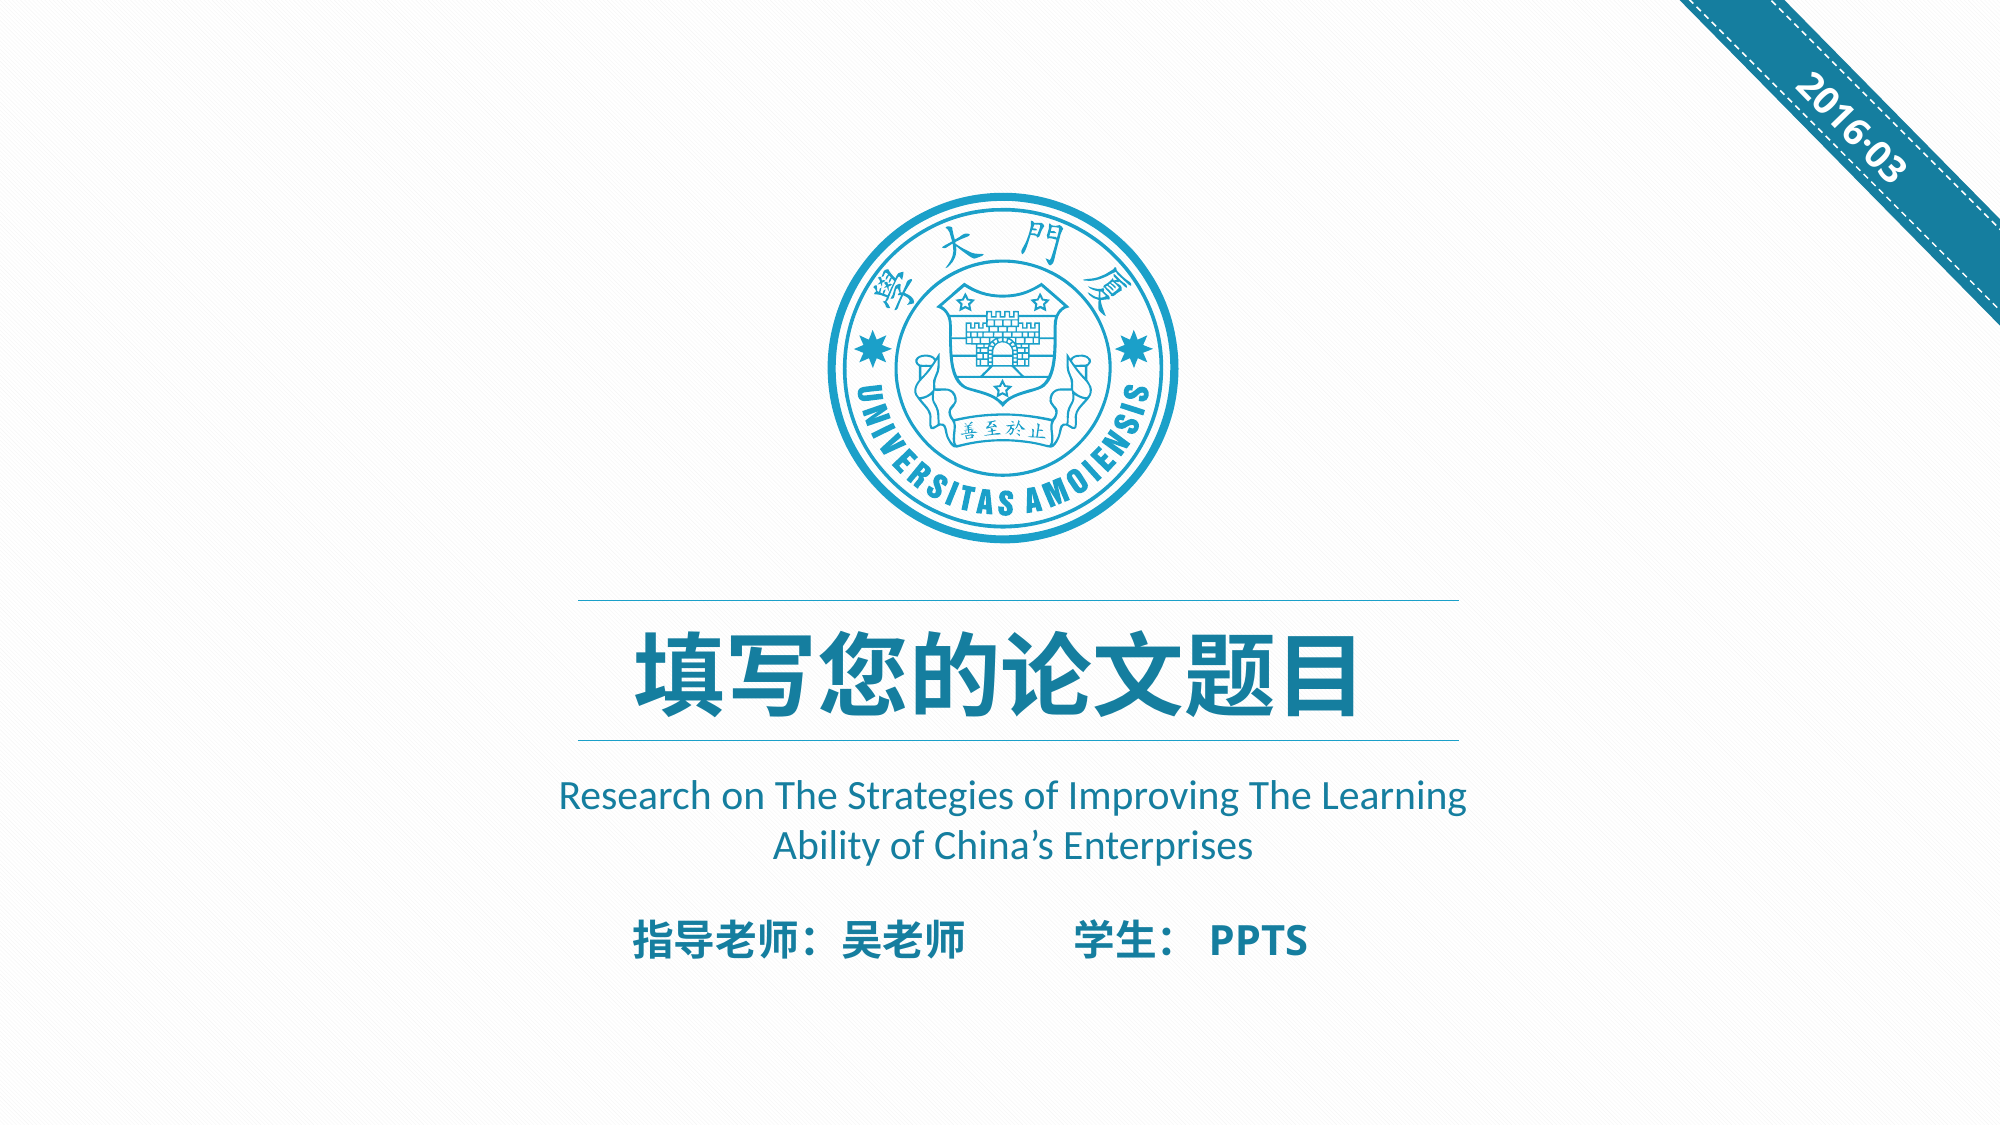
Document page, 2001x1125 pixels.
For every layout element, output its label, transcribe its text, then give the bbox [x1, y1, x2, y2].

text_box 指导老师：吴老师 [617, 906, 982, 972]
text_box Research on The Strategies of Improving The Learning Ability of China’s Enterprises [514, 760, 1513, 876]
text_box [1673, 0, 2000, 401]
text_box 填写您的论文题目 [619, 610, 1383, 736]
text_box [827, 192, 1180, 544]
text_box 学生：PPTS [1058, 906, 1324, 972]
